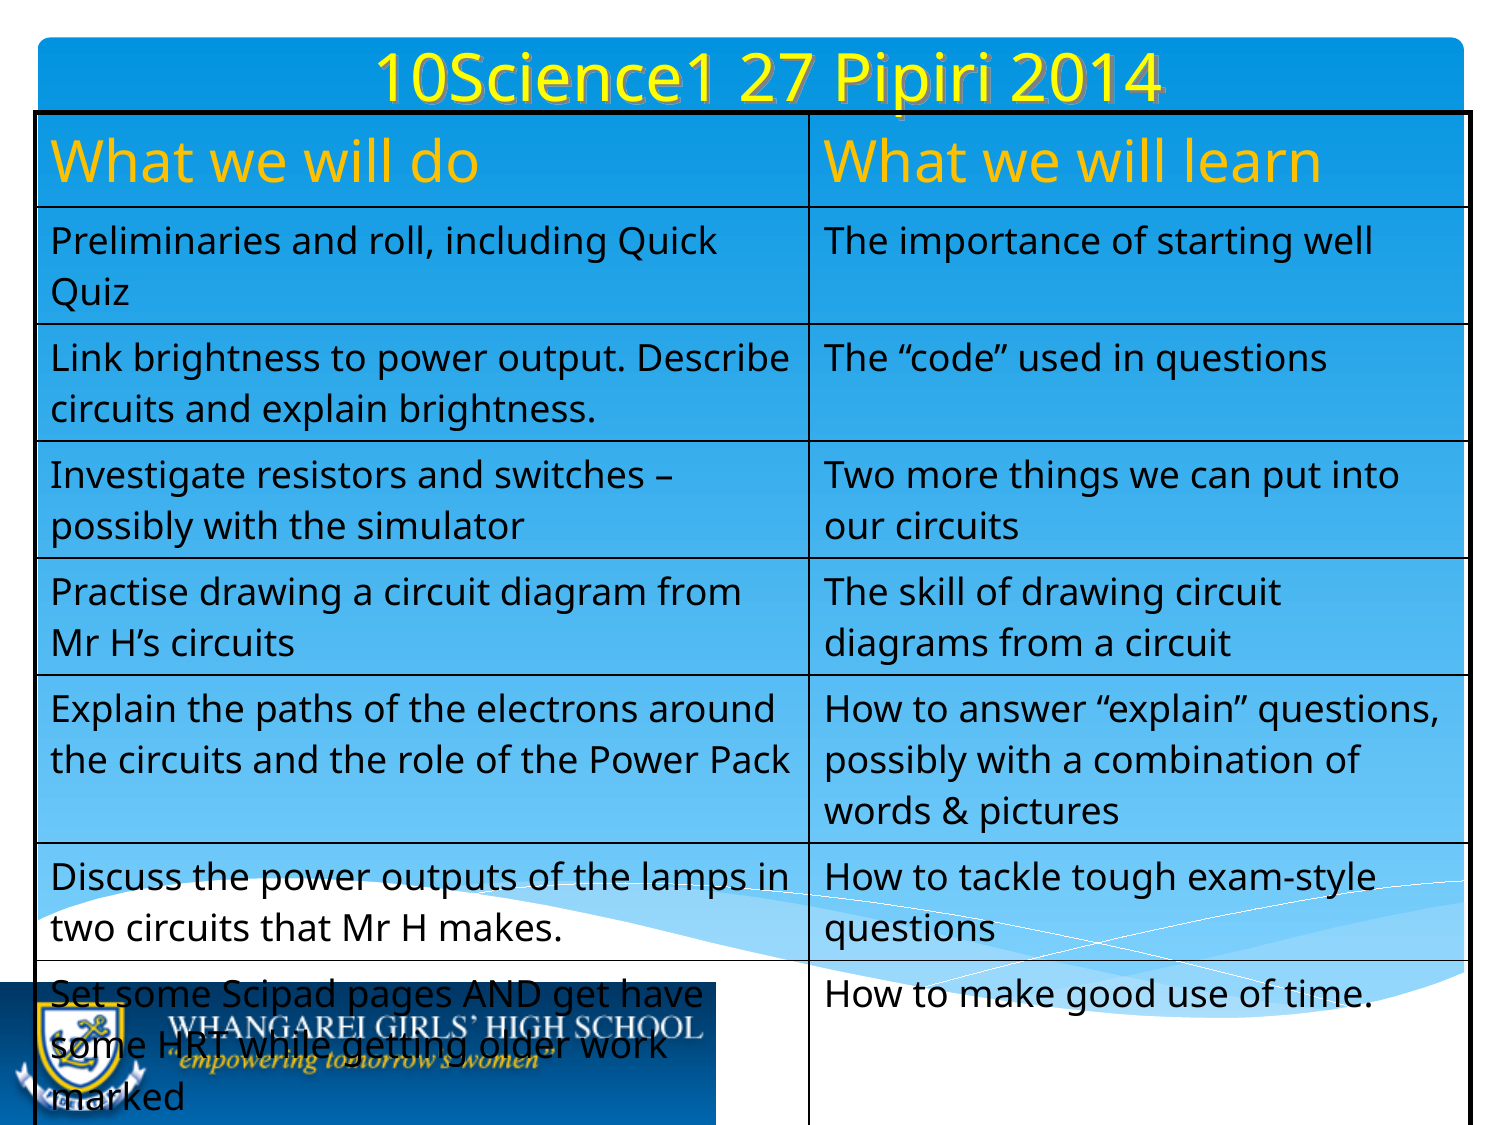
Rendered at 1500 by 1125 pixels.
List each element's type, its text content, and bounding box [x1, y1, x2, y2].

table_header What we will learn [810, 115, 1468, 206]
table_cell Discuss the power outputs of the lamps in two circuits that Mr H makes. [37, 844, 808, 960]
table_cell How to make good use of time. [810, 961, 1468, 1125]
table_cell The “code” used in questions [810, 325, 1468, 440]
table_cell The skill of drawing circuit diagrams from a circuit [810, 559, 1468, 674]
picture [0, 982, 716, 1125]
table_cell How to tackle tough exam-style questions [810, 844, 1468, 960]
table_cell How to answer “explain” questions, possibly with a combination of words & pictures [810, 676, 1468, 842]
table_cell Practise drawing a circuit diagram from Mr H’s circuits [37, 559, 808, 674]
table_header What we will do [37, 115, 808, 206]
table_cell The importance of starting well [810, 208, 1468, 323]
table_cell Preliminaries and roll, including Quick Quiz [37, 208, 808, 323]
table_cell Set some Scipad pages AND get have some HRT while getting older work marked [37, 961, 808, 1125]
table_cell Investigate resistors and switches – possibly with the simulator [37, 442, 808, 557]
table_cell Link brightness to power output. Describe circuits and explain brightness. [37, 325, 808, 440]
table_cell Explain the paths of the electrons around the circuits and the role of the Power Pack [37, 676, 808, 842]
table_cell Two more things we can put into our circuits [810, 442, 1468, 557]
text_box 10Science1 27 Pipiri 2014 [162, 24, 1375, 110]
